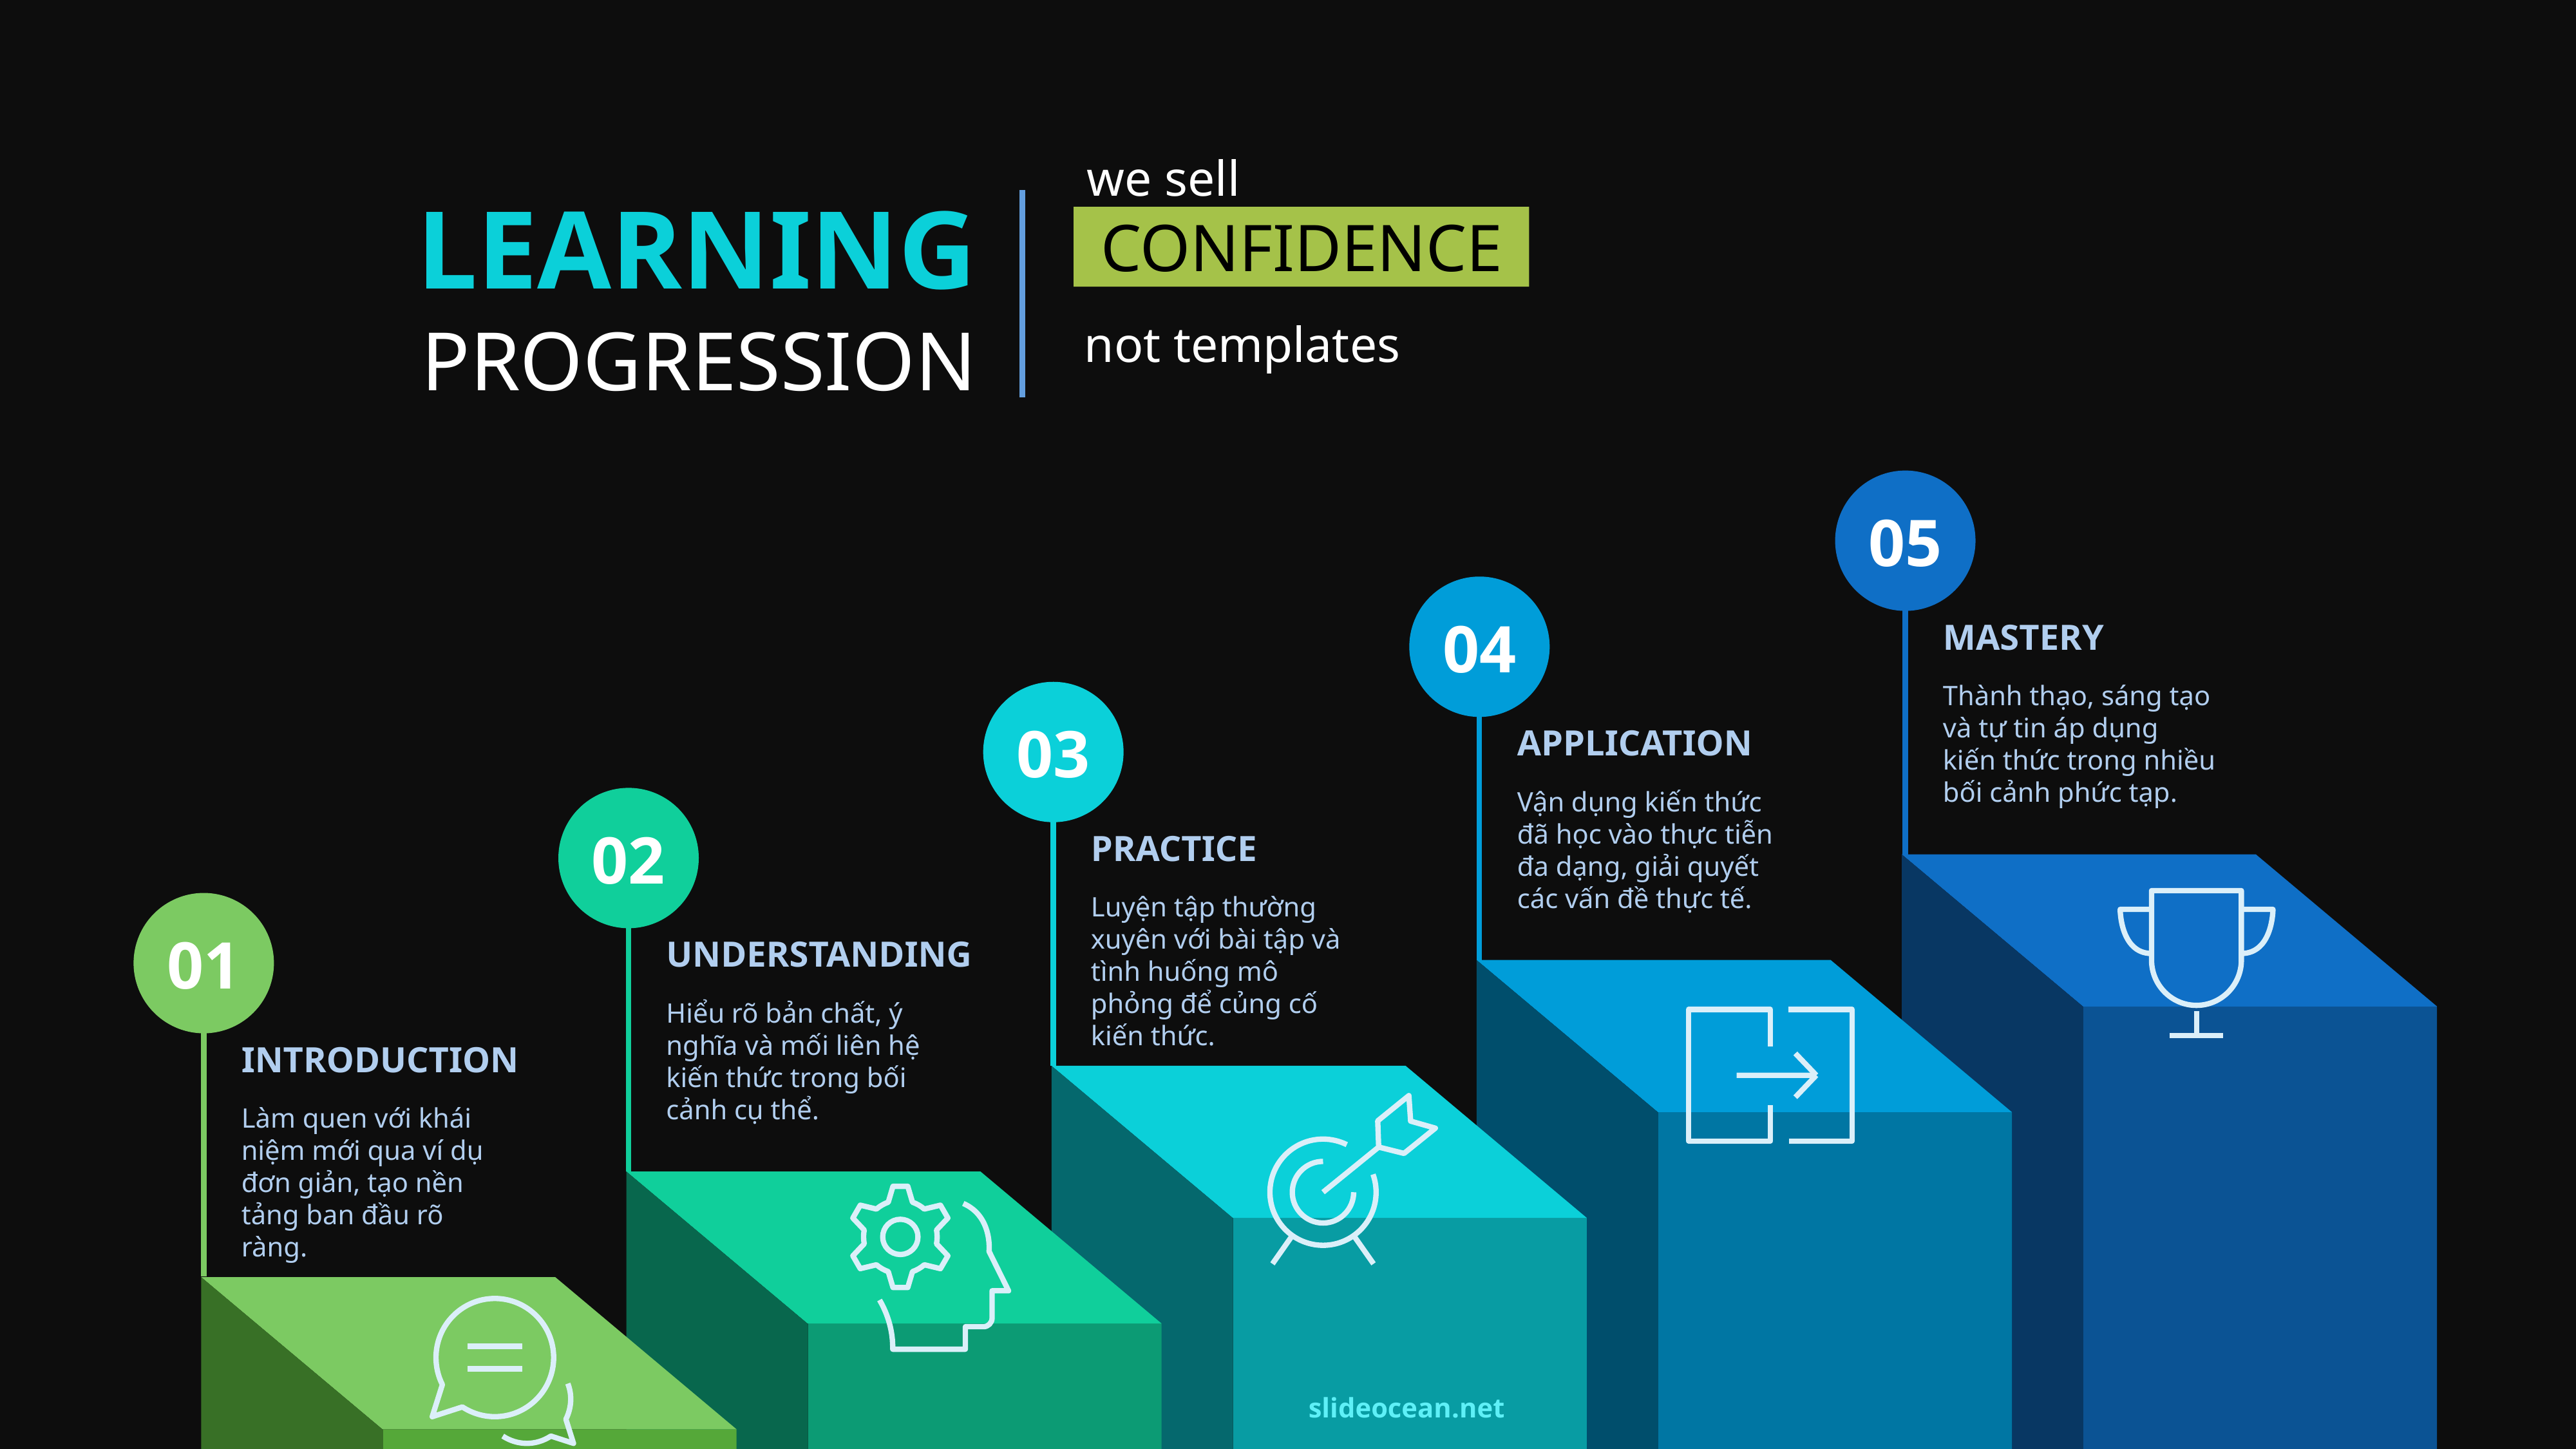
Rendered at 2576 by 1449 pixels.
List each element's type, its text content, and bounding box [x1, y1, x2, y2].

text_box PRACTICE [1081, 821, 1407, 873]
text_box 03 [982, 681, 1125, 824]
text_box 01 [132, 891, 275, 1035]
text_box Luyện tập thường xuyên với bài tập và tình huống mô phỏng để củng cố kiến thức. [1081, 885, 1375, 1056]
text_box LEARNING PROGRESSION [407, 176, 987, 412]
text_box Hiểu rõ bản chất, ý nghĩa và mối liên hệ kiến thức trong bối cảnh cụ thể. [656, 991, 950, 1130]
text_box not templates [1075, 308, 1410, 377]
text_box 04 [1408, 575, 1551, 718]
text_box APPLICATION [1508, 716, 1833, 768]
text_box [1522, 206, 1530, 288]
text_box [625, 1171, 1162, 1449]
text_box UNDERSTANDING [656, 927, 982, 980]
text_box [1476, 960, 2012, 1449]
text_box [200, 1276, 737, 1449]
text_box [1901, 854, 2438, 1449]
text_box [1051, 1065, 1587, 1449]
text_box Làm quen với khái niệm mới qua ví dụ đơn giản, tạo nền tảng ban đầu rõ ràng. [232, 1096, 526, 1267]
text_box [0, 95, 1023, 474]
text_box we sell [1077, 143, 1272, 211]
text_box CONFIDENCE [1091, 202, 1522, 289]
text_box 05 [1834, 469, 1977, 612]
text_box [1073, 206, 1091, 288]
text_box MASTERY [1933, 610, 2259, 662]
text_box Thành thạo, sáng tạo và tự tin áp dụng kiến thức trong nhiều bối cảnh phức tạp. [1933, 674, 2227, 813]
text_box INTRODUCTION [232, 1032, 557, 1084]
text_box Vận dụng kiến thức đã học vào thực tiễn đa dạng, giải quyết các vấn đề thực tế. [1508, 779, 1801, 918]
text_box 02 [557, 786, 700, 929]
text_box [1688, 1009, 1853, 1142]
